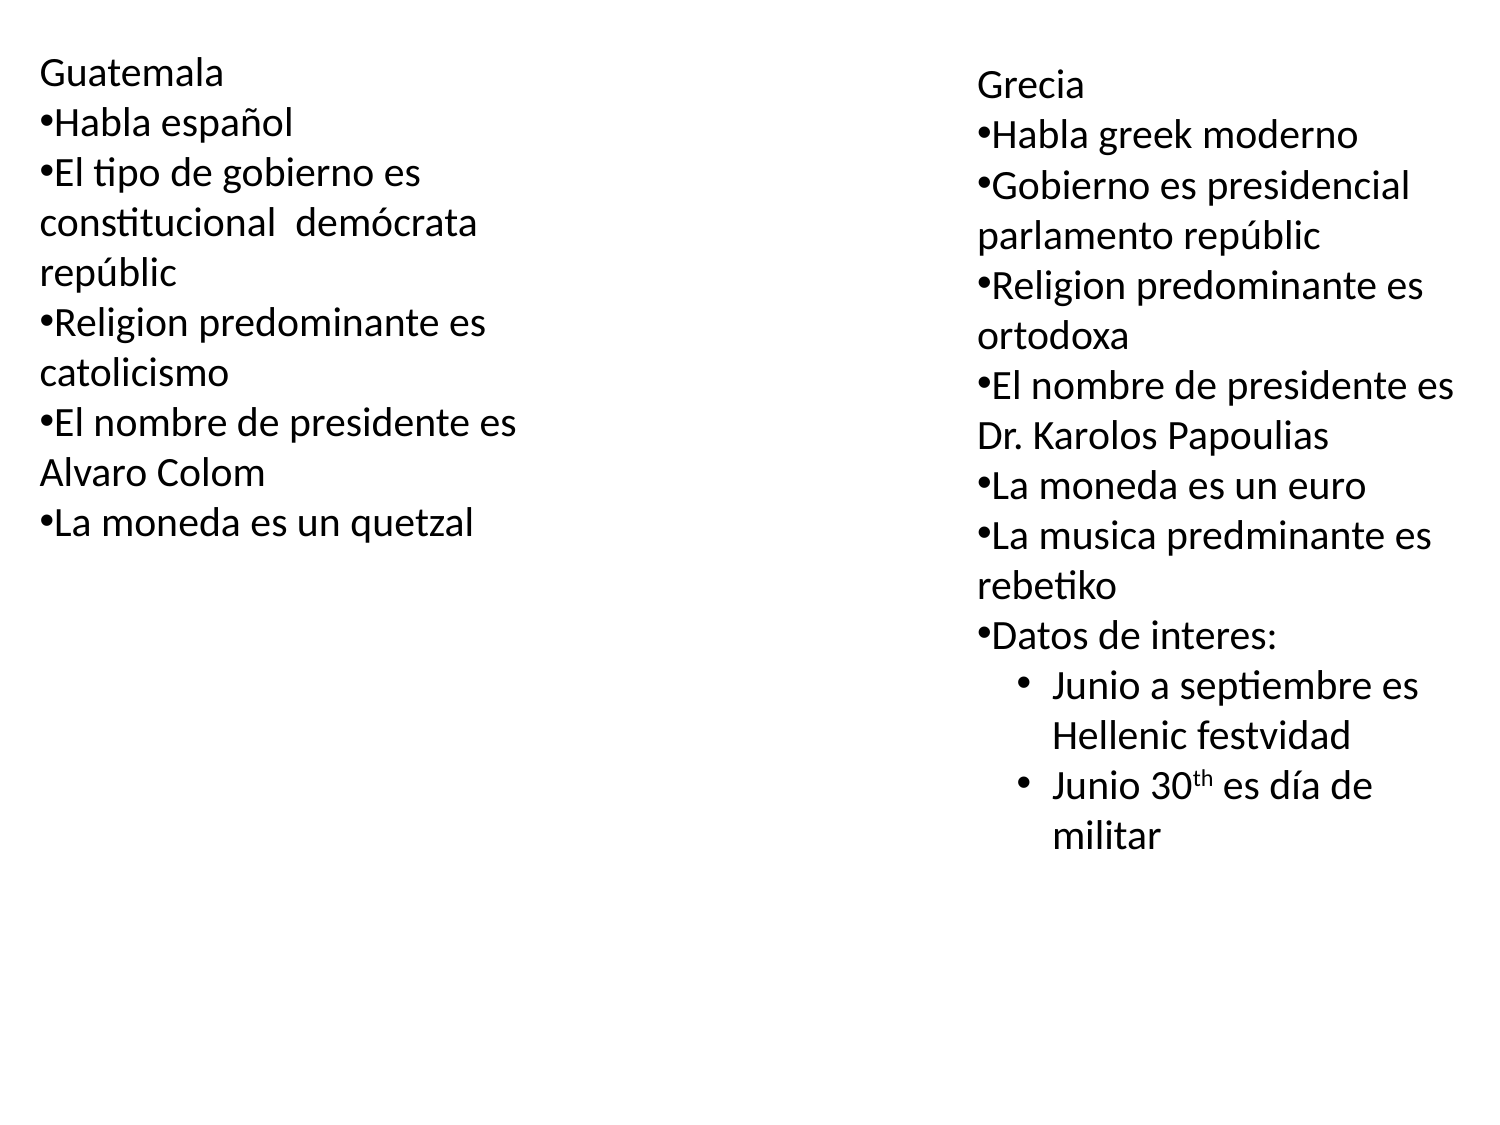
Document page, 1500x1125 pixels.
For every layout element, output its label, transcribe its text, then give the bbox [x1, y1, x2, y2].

text_box Grecia Habla greek moderno Gobierno es presidencial parlamento repúblic Religion predominante es ortodoxa El nombre de presidente es Dr. Karolos Papoulias La moneda es un euro La musica predminante es rebetiko Datos de interes: Junio a septiembre es Hellenic festvidad Junio 30th es día de militar [962, 49, 1475, 865]
text_box Guatemala Habla español El tipo de gobierno es constitucional demócrata repúblic Religion predominante es catolicismo El nombre de presidente es Alvaro Colom La moneda es un quetzal [24, 37, 538, 553]
